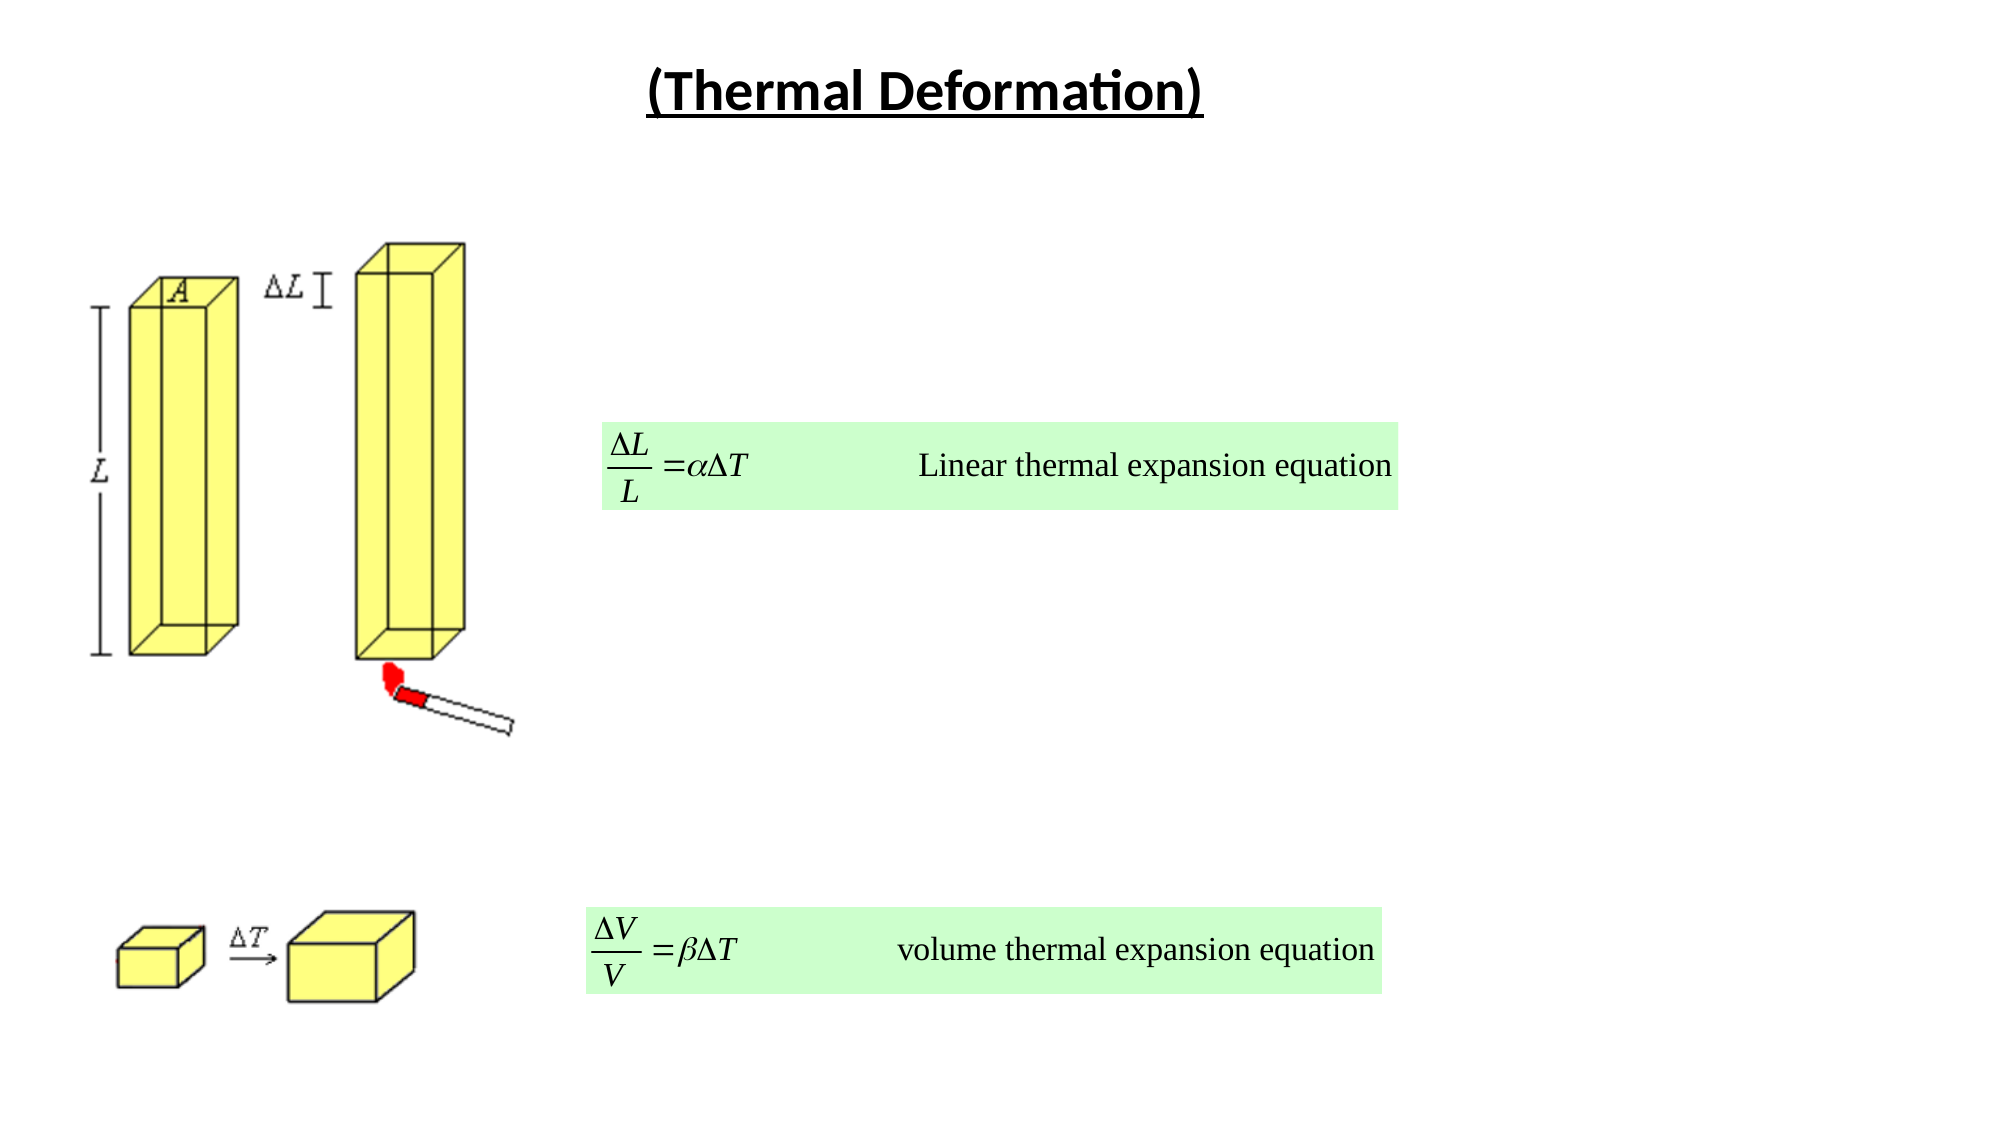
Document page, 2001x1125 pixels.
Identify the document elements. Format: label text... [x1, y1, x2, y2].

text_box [601, 422, 1399, 511]
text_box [585, 907, 1382, 994]
picture [78, 231, 534, 752]
picture [103, 893, 438, 1039]
text_box (Thermal Deformation) [631, 45, 1244, 130]
